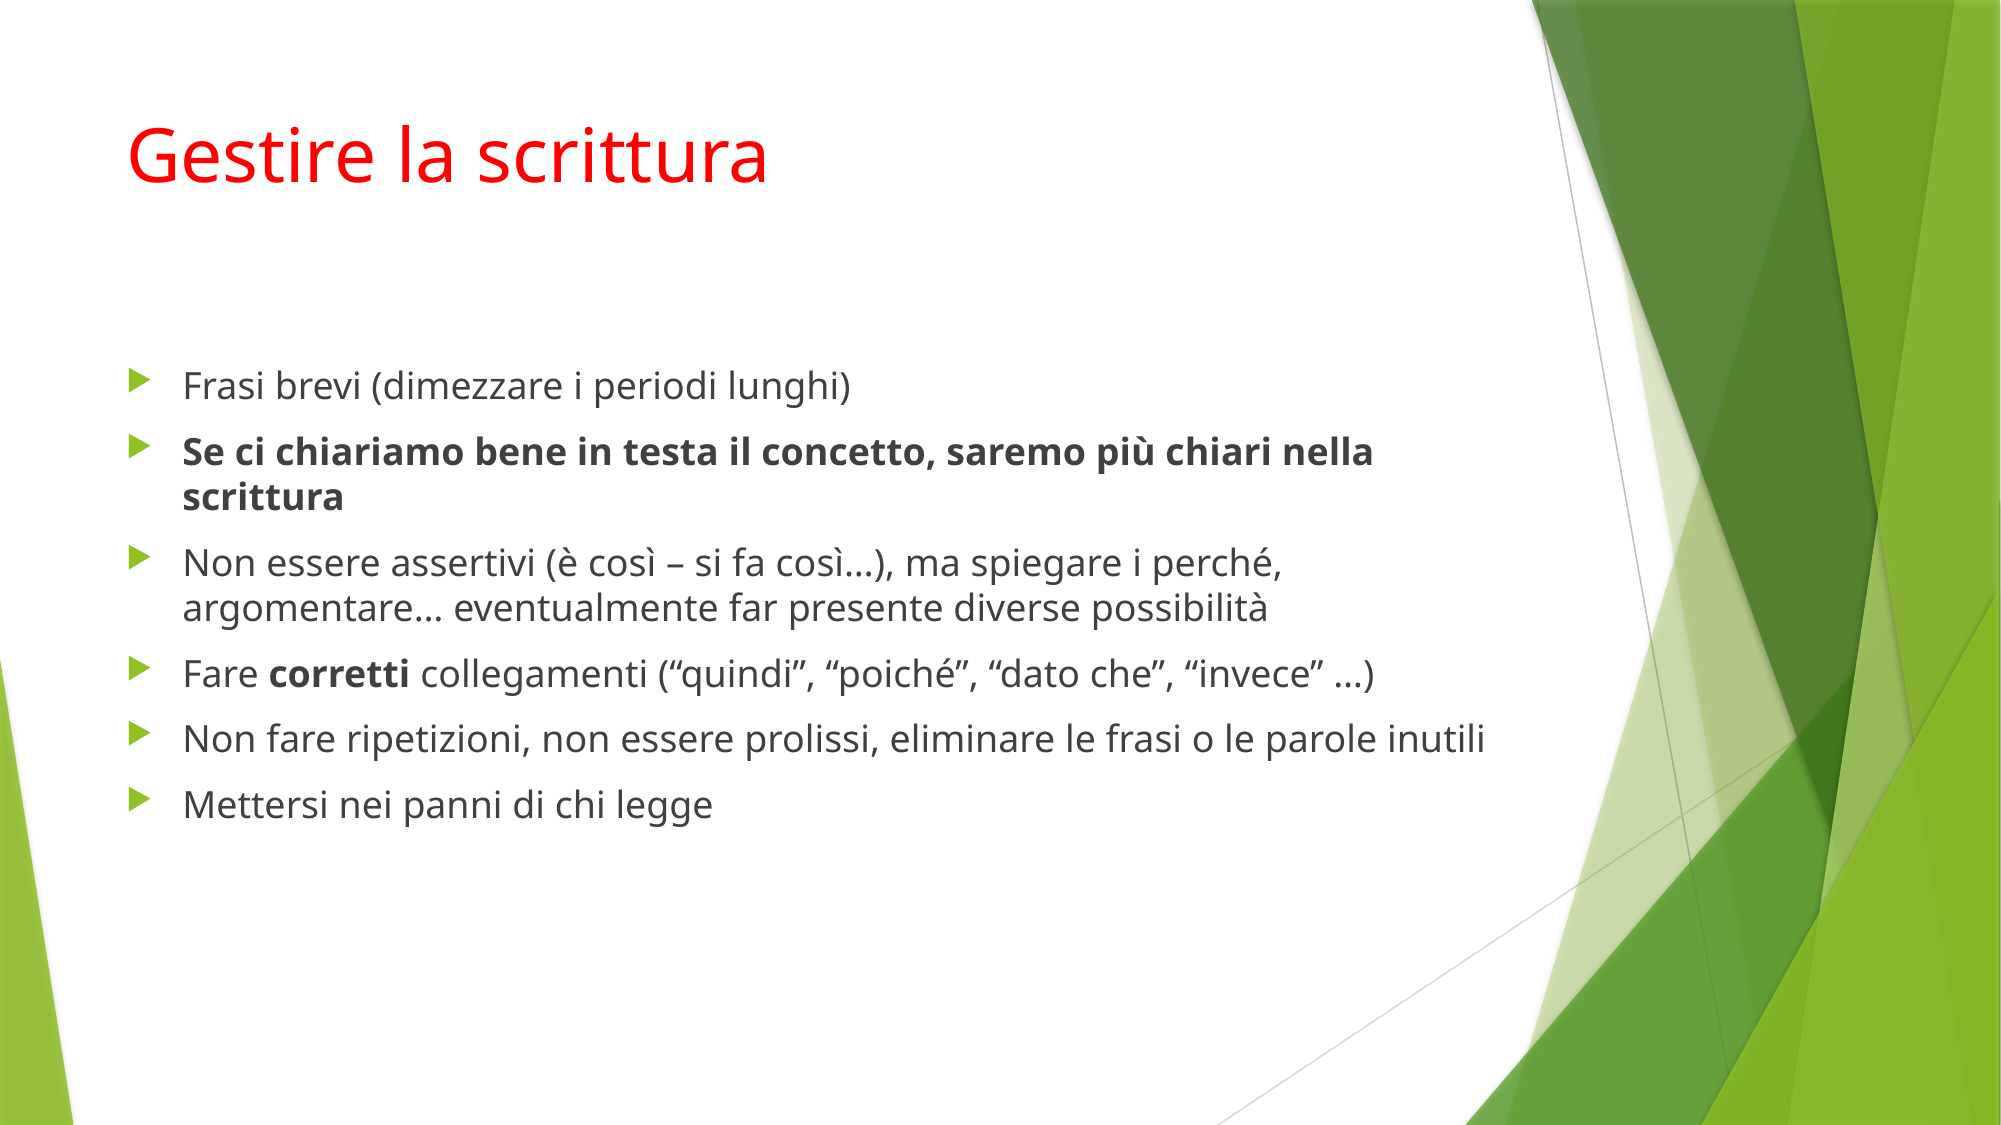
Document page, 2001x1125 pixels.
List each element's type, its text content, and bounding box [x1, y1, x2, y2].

list Frasi brevi (dimezzare i periodi lunghi) Se ci chiariamo bene in testa il concetto, saremo più chiari nella scrittura Non essere assertivi (è così – si fa così…), ma spiegare i perché, argomentare… eventualmente far presente diverse possibilità Fare corretti collegamenti (“quindi”, “poiché”, “dato che”, “invece” …) Non fare ripetizioni, non essere prolissi, eliminare le frasi o le parole inutili Mettersi nei panni di chi legge [111, 354, 1522, 992]
title Gestire la scrittura [111, 99, 1522, 317]
